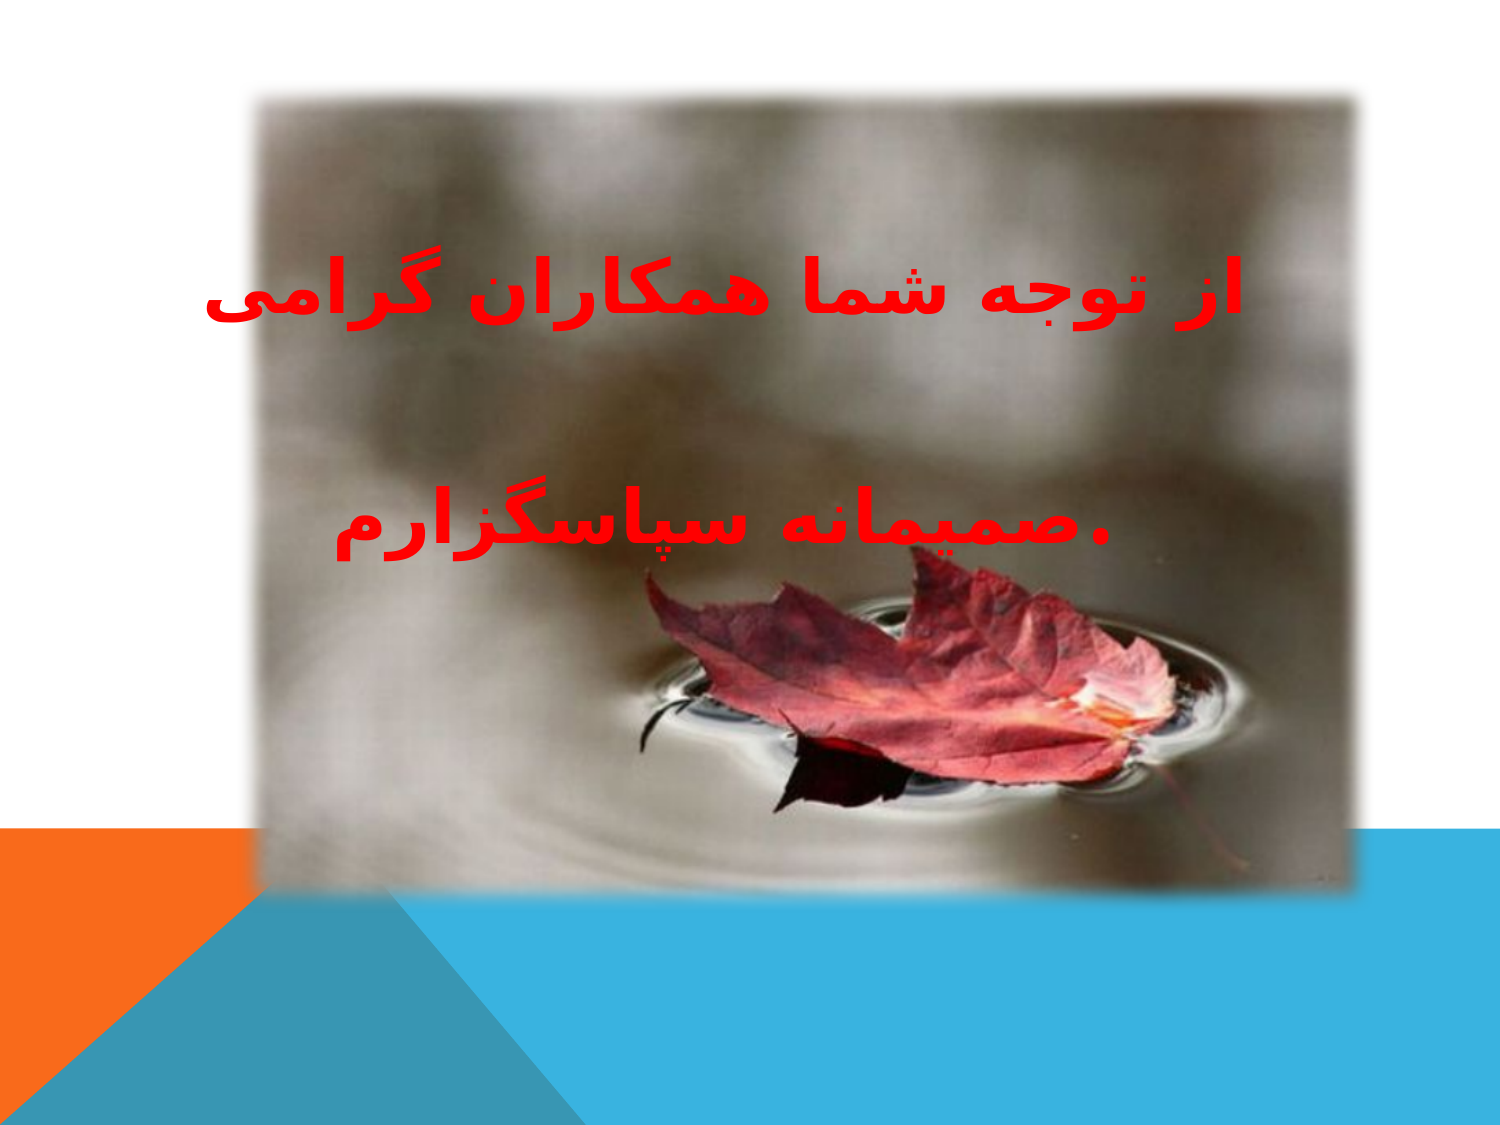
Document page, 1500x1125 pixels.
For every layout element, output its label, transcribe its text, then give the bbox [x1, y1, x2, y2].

title از توجه شما همکاران گرامی صمیمانه سپاسگزارم. [24, 45, 1425, 763]
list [237, 80, 1375, 913]
